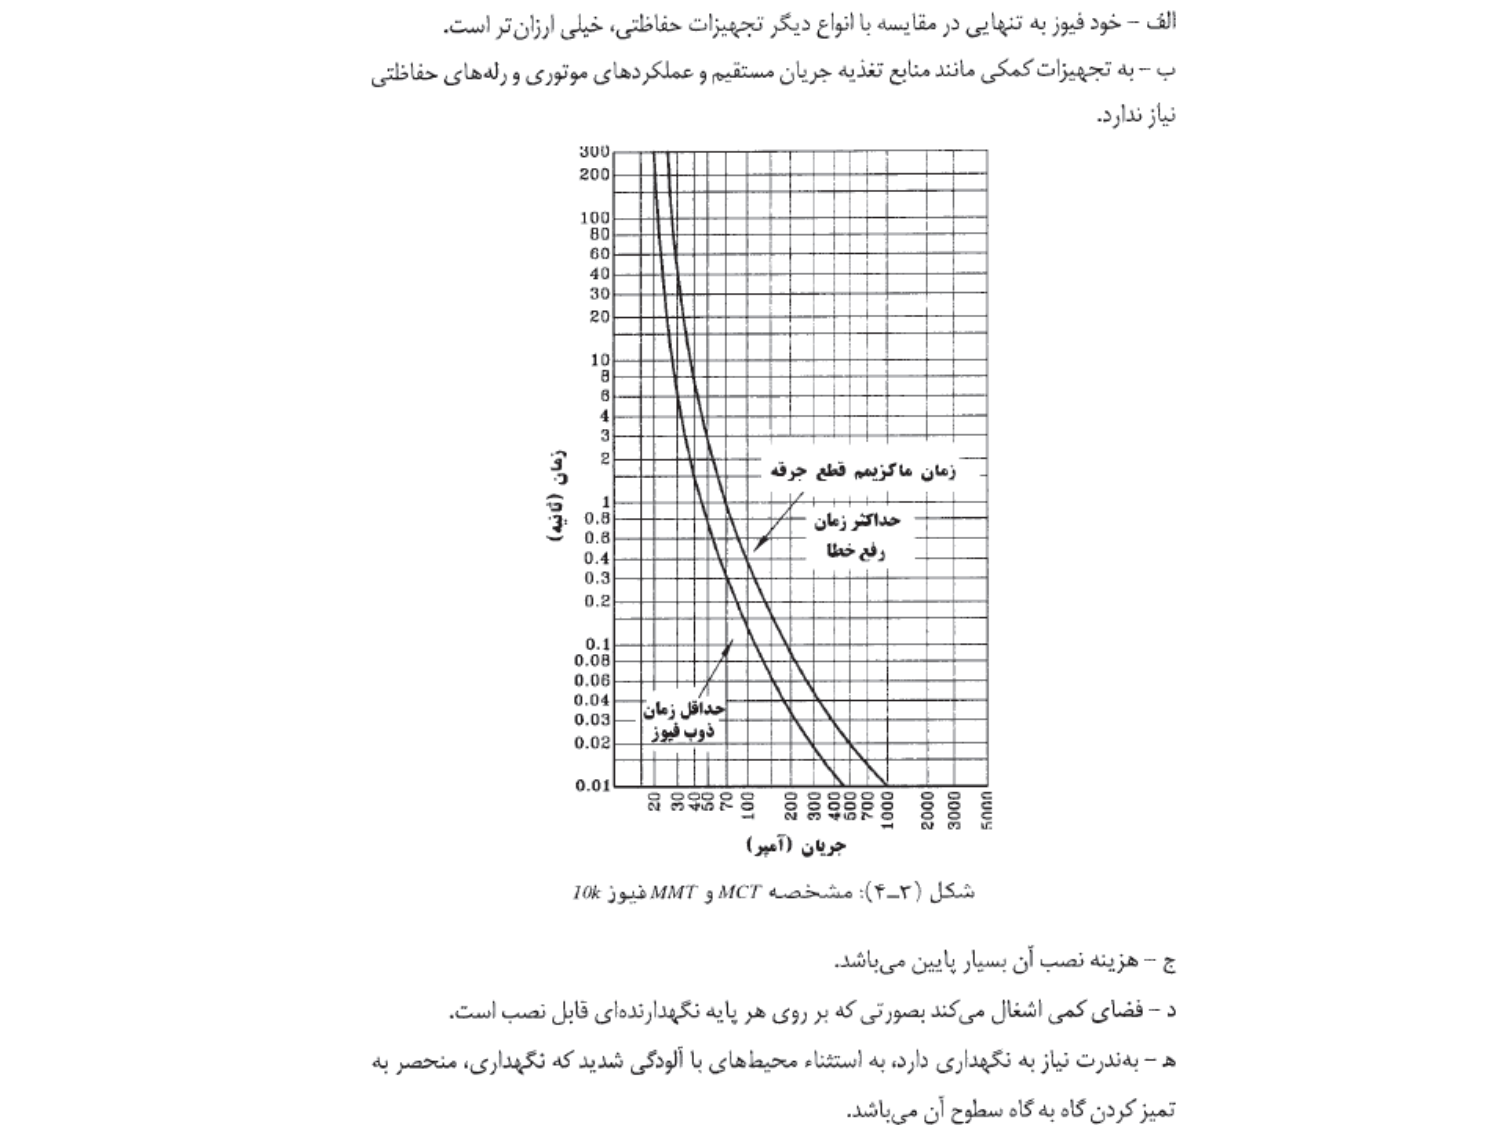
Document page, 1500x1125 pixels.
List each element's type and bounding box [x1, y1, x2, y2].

picture [300, 0, 1200, 1125]
